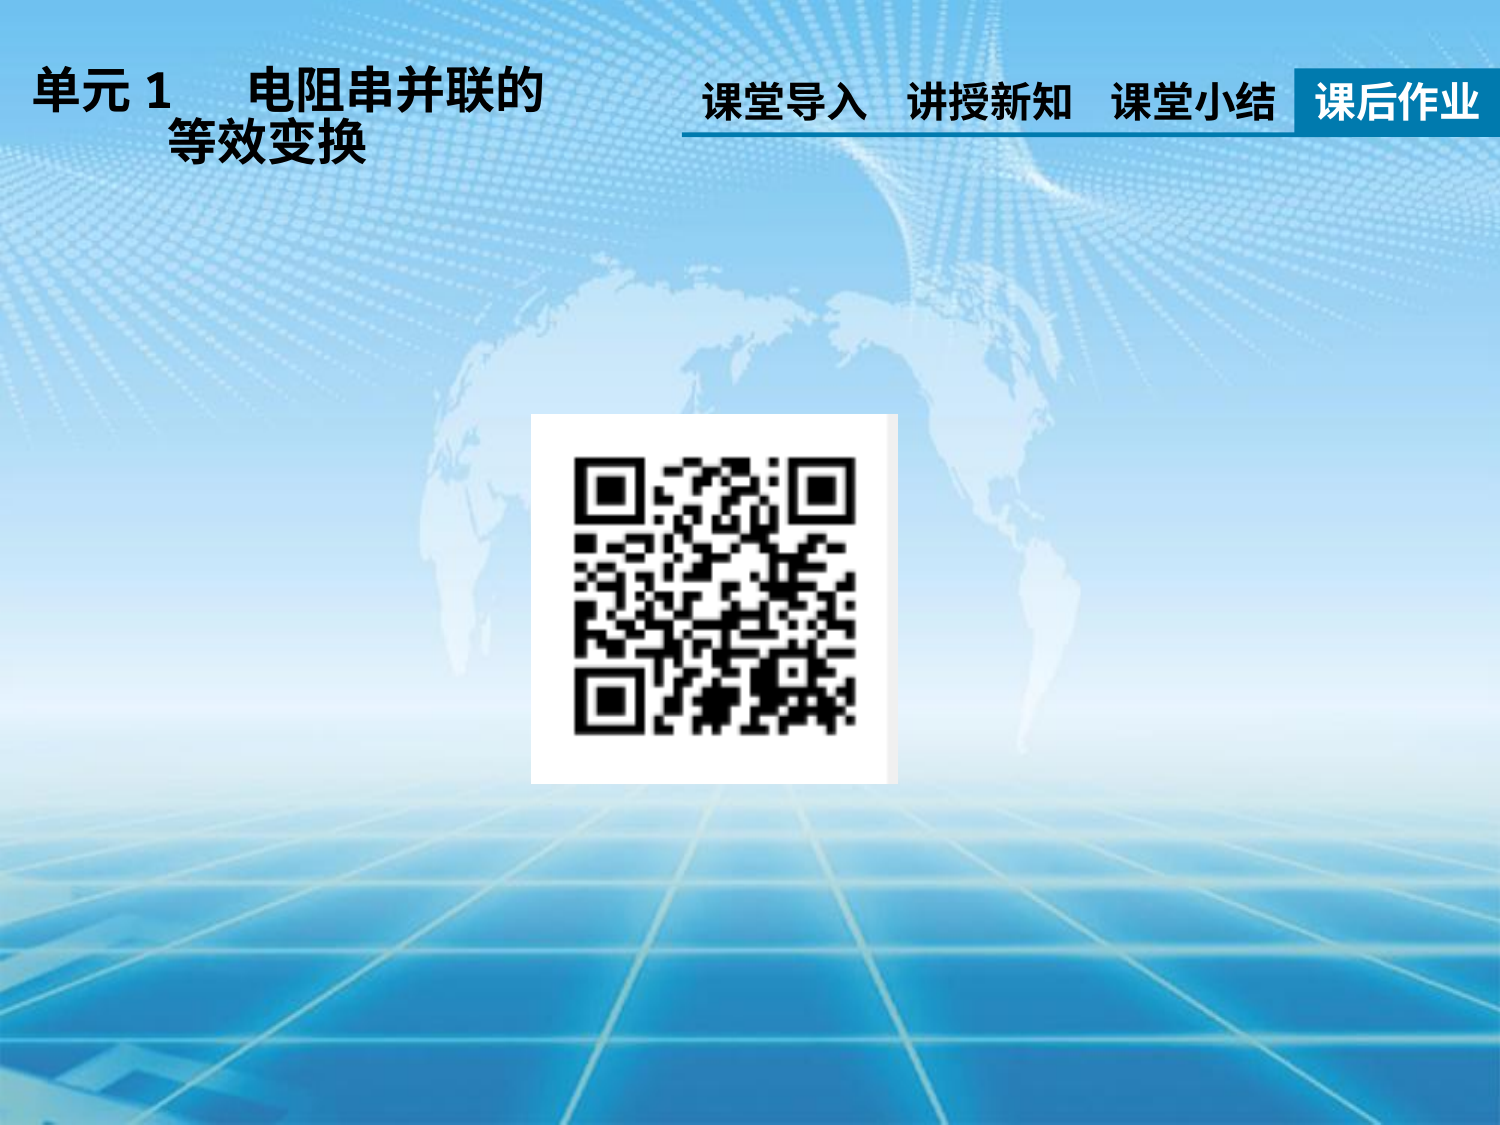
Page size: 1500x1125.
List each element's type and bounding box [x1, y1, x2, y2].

text_box [16, 59, 1500, 180]
picture [0, 0, 1500, 1125]
